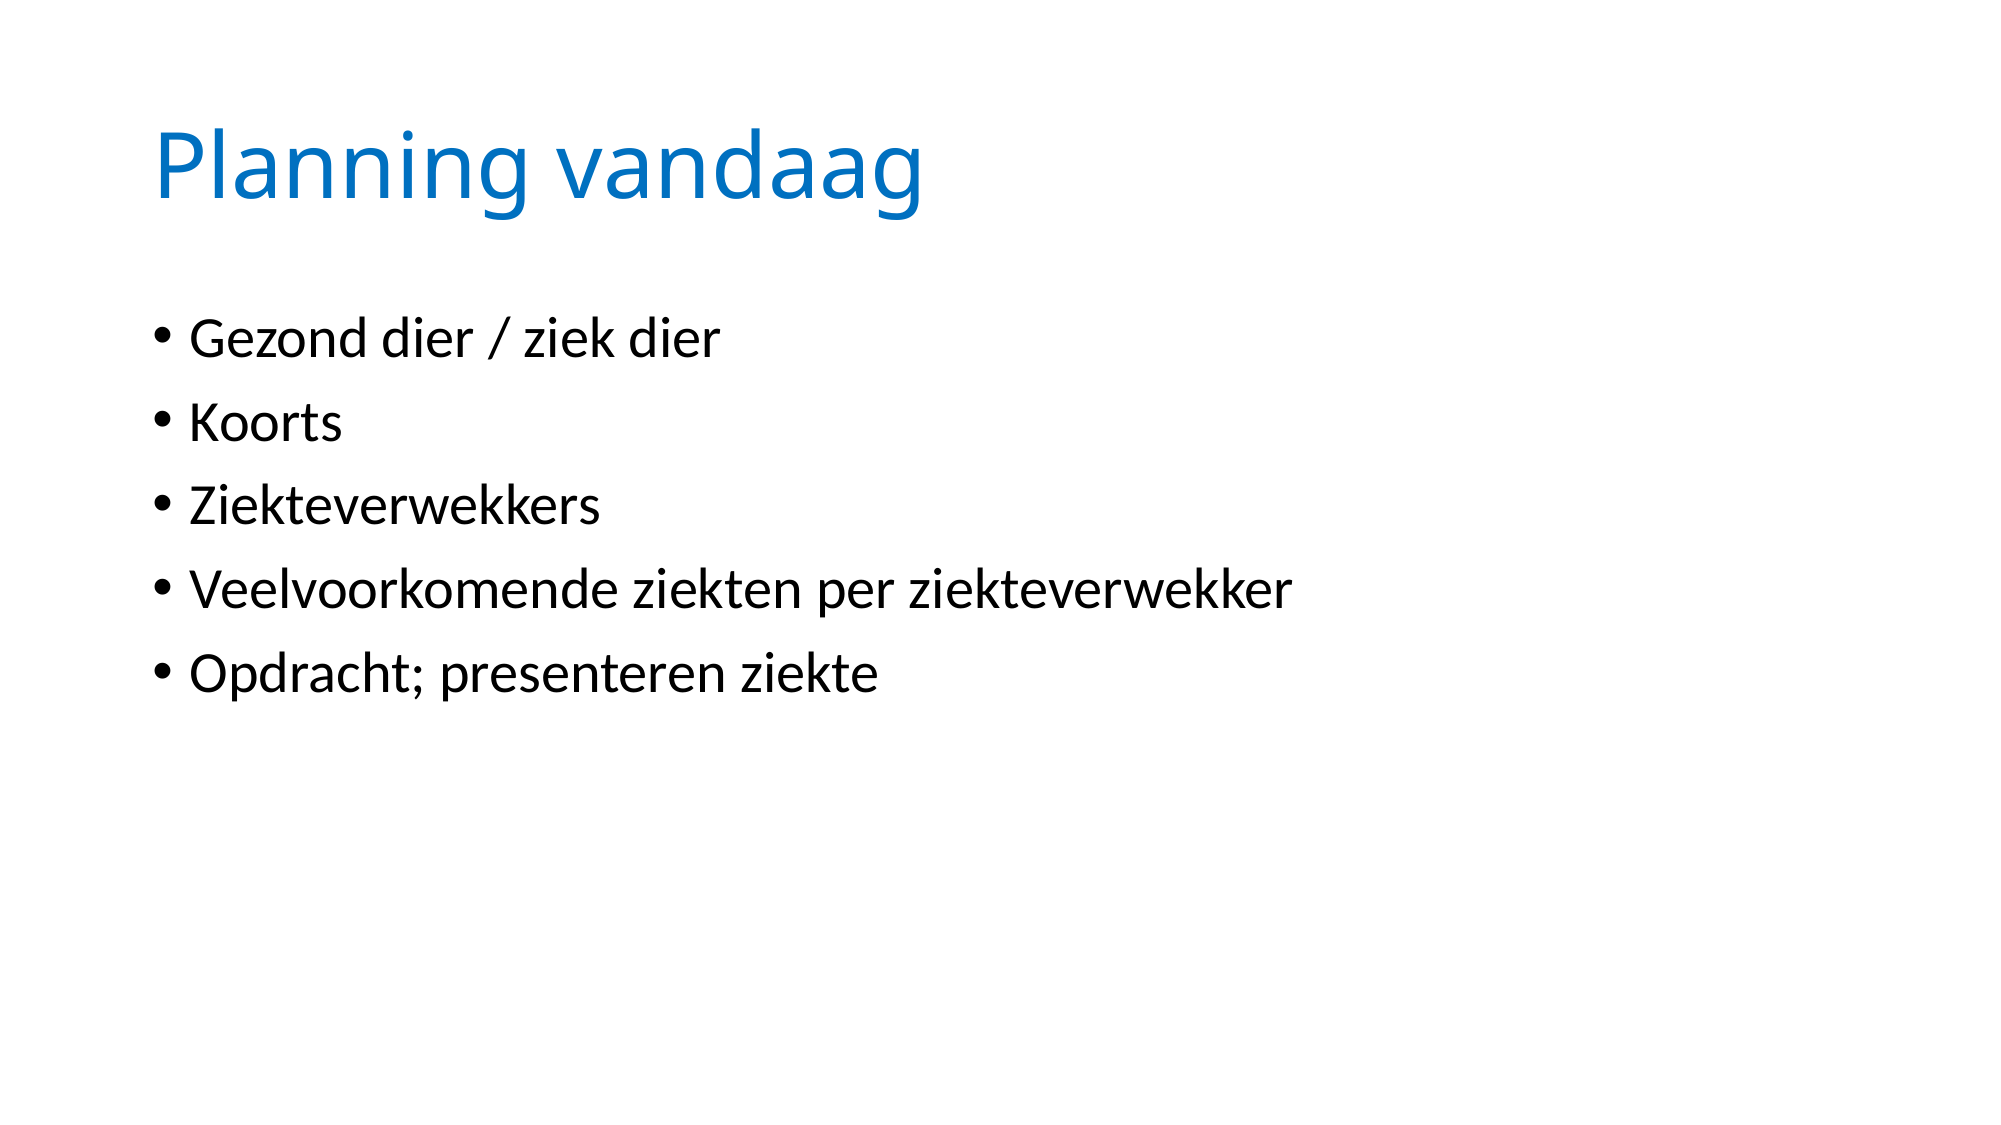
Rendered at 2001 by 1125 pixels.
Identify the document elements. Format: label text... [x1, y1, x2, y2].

title Planning vandaag [137, 59, 1863, 278]
list Gezond dier / ziek dier Koorts Ziekteverwekkers Veelvoorkomende ziekten per ziekteverwekker Opdracht; presenteren ziekte [137, 299, 1863, 1014]
